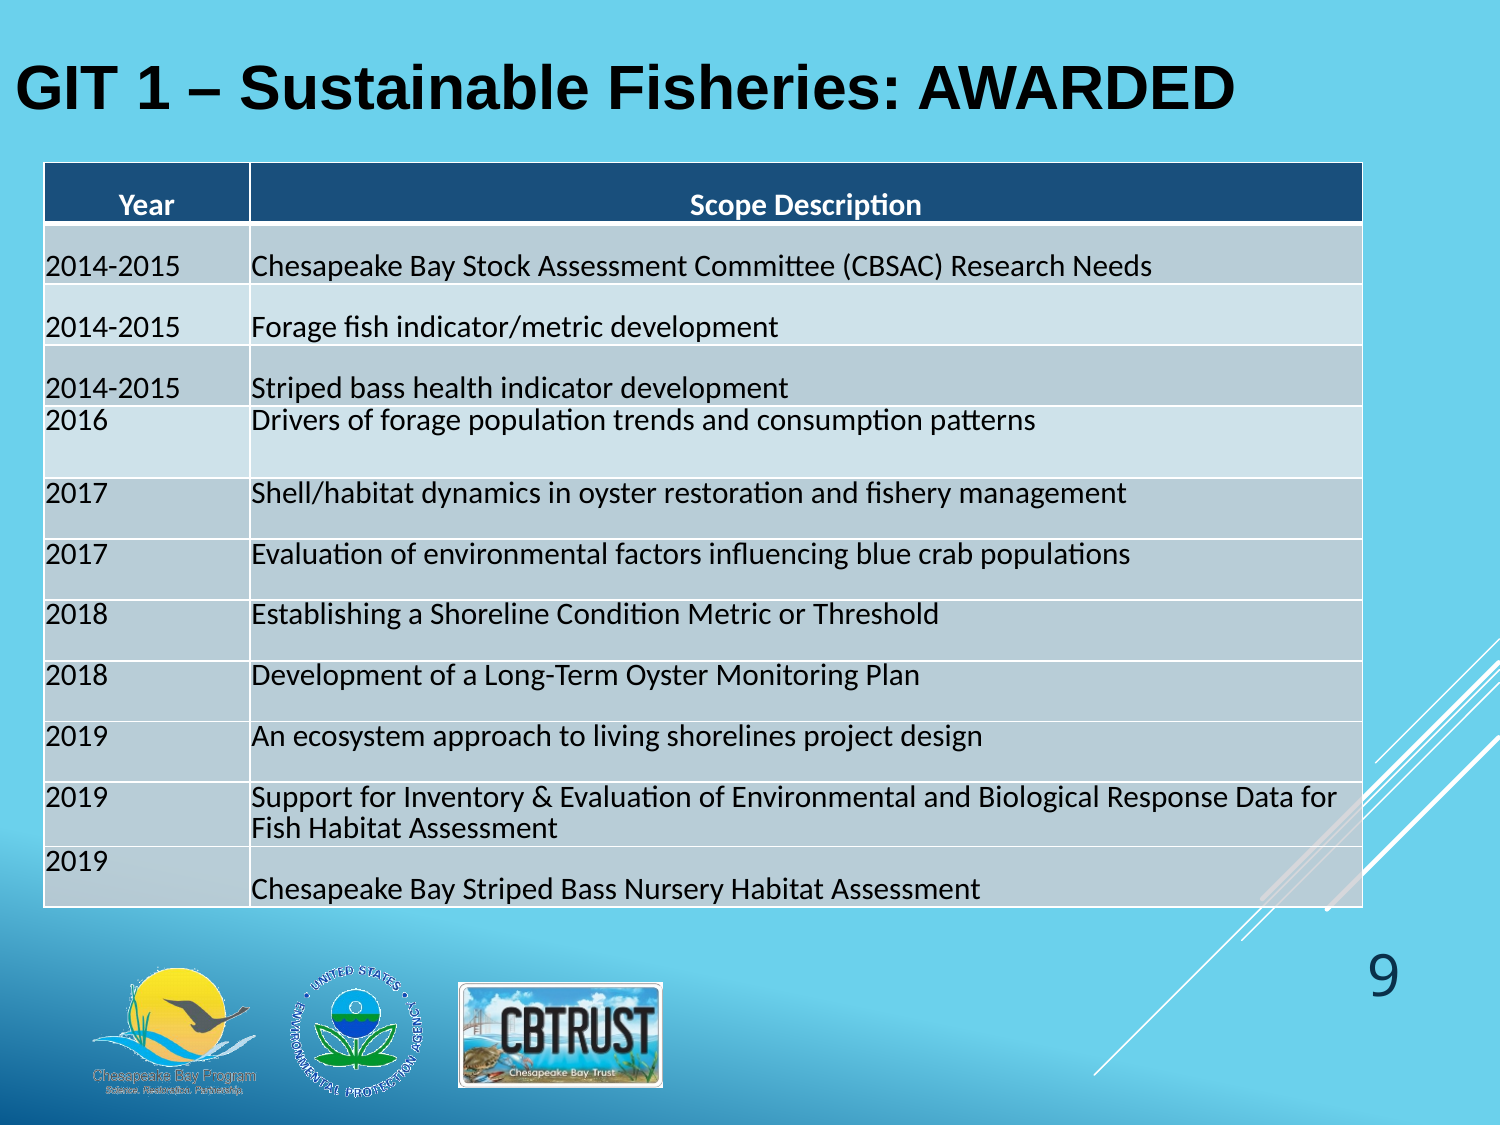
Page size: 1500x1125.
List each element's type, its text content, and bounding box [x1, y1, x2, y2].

table_cell 2017 [45, 479, 249, 538]
table_cell Development of a Long-Term Oyster Monitoring Plan [251, 662, 1362, 721]
table_cell Shell/habitat dynamics in oyster restoration and fishery management [251, 479, 1362, 538]
table_cell An ecosystem approach to living shorelines project design [251, 722, 1362, 781]
slide_number 9 [1275, 915, 1416, 1025]
table_cell 2016 [45, 407, 249, 477]
table_cell 2014-2015 [45, 346, 249, 405]
table_cell 2014-2015 [45, 226, 249, 283]
table_cell 2019 [45, 783, 249, 846]
table_cell Drivers of forage population trends and consumption patterns [251, 407, 1362, 477]
table_cell Striped bass health indicator development [251, 346, 1362, 405]
table_cell Forage fish indicator/metric development [251, 285, 1362, 344]
table_cell Establishing a Shoreline Condition Metric or Threshold [251, 601, 1362, 660]
table_header Year [45, 163, 249, 221]
table_cell Chesapeake Bay Striped Bass Nursery Habitat Assessment [251, 847, 1362, 906]
table_cell Chesapeake Bay Stock Assessment Committee (CBSAC) Research Needs [251, 226, 1362, 283]
table_cell 2017 [45, 540, 249, 599]
title GIT 1 – Sustainable Fisheries: AWARDED [0, 6, 1500, 163]
table_cell 2018 [45, 601, 249, 660]
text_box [88, 944, 663, 1101]
table_header Scope Description [251, 163, 1362, 221]
table_cell 2019 [45, 722, 249, 781]
table_cell 2014-2015 [45, 285, 249, 344]
table_cell 2018 [45, 662, 249, 721]
table_cell Support for Inventory & Evaluation of Environmental and Biological Response Data for Fish Habitat Assessment [251, 783, 1362, 846]
table_cell Evaluation of environmental factors influencing blue crab populations [251, 540, 1362, 599]
table_cell 2019 [45, 847, 249, 906]
